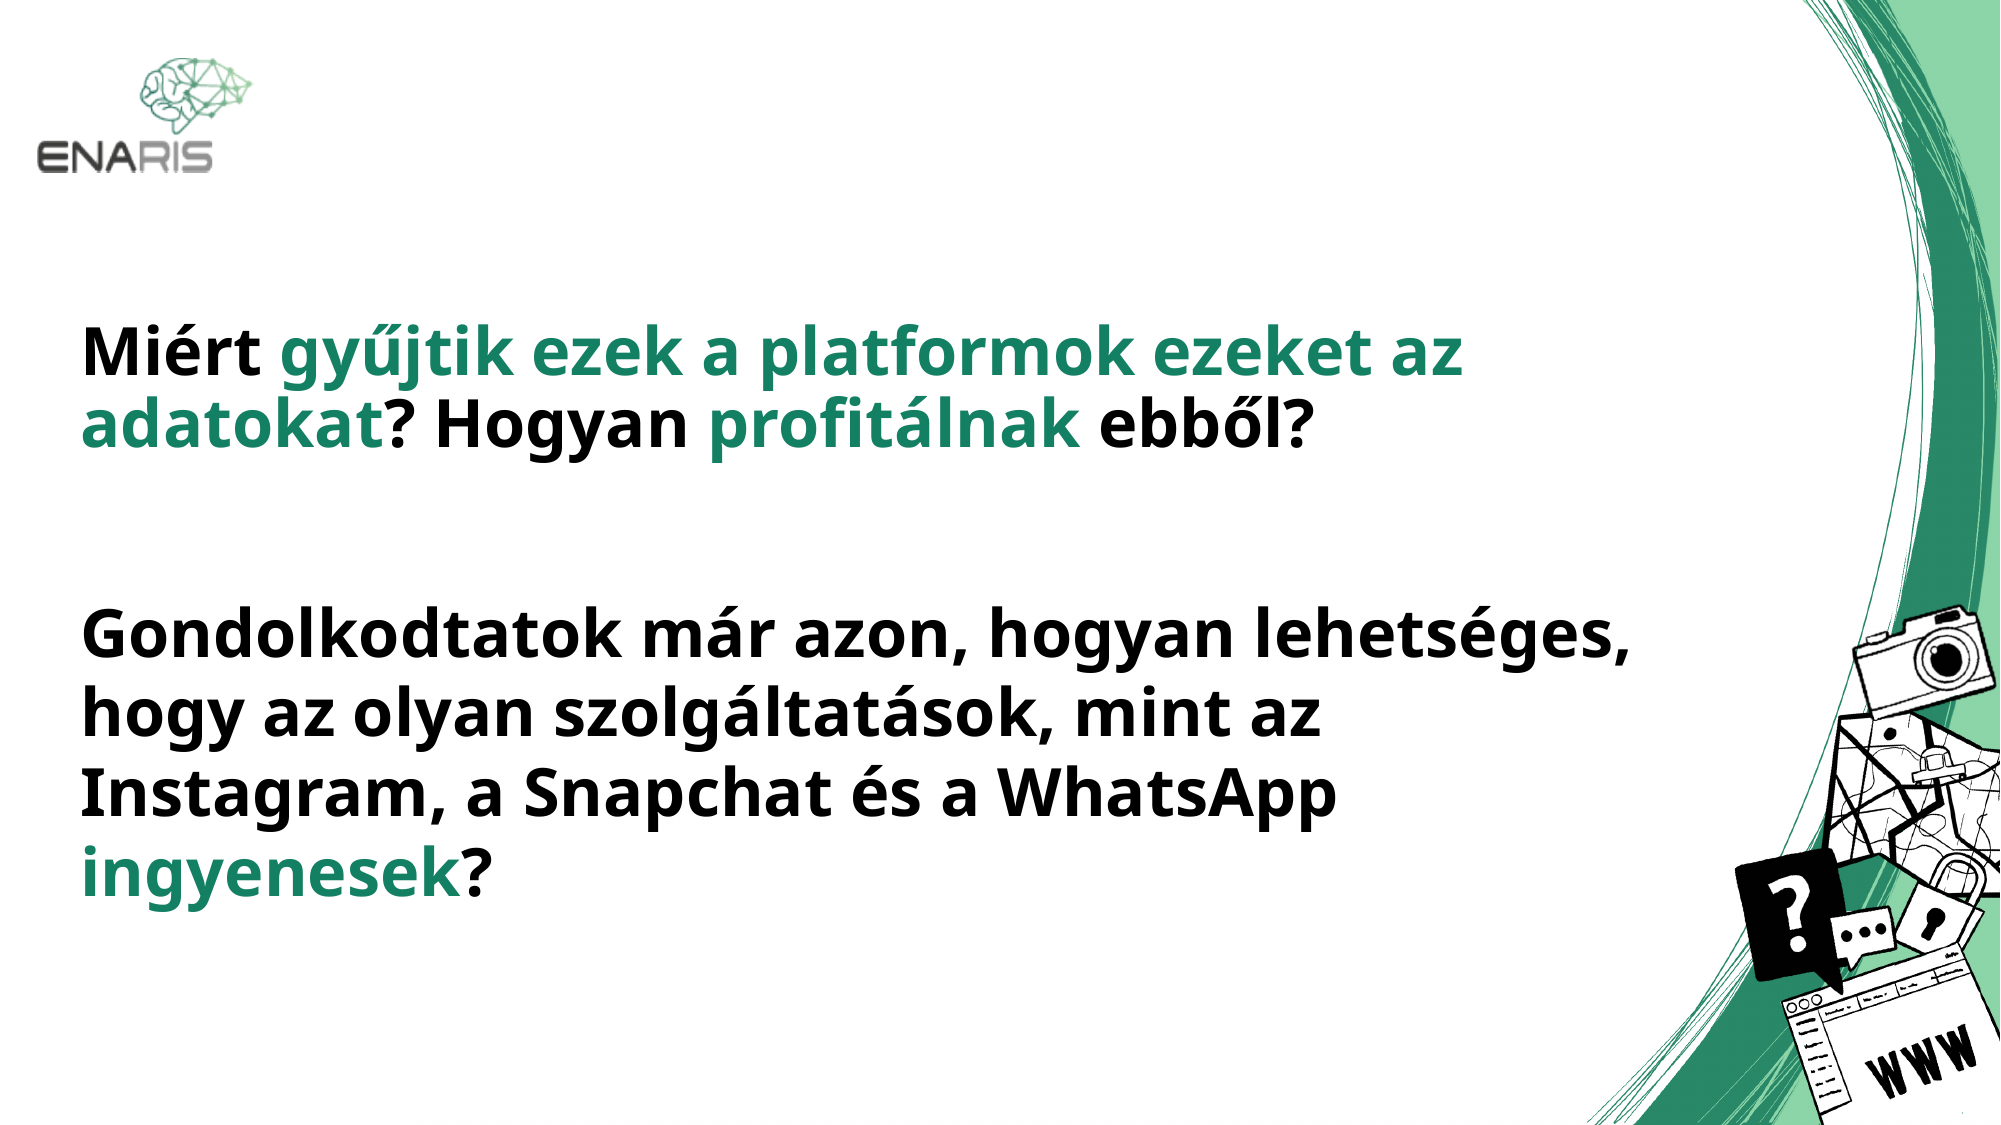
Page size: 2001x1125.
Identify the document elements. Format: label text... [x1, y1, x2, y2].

title Miért gyűjtik ezek a platformok ezeket az adatokat? Hogyan profitálnak ebből? [65, 223, 1675, 558]
text_box Gondolkodtatok már azon, hogyan lehetséges, hogy az olyan szolgáltatások, mint az Instagram, a Snapchat és a WhatsApp ingyenesek? [65, 582, 1675, 918]
picture [408, 0, 2000, 1125]
picture [37, 58, 254, 173]
